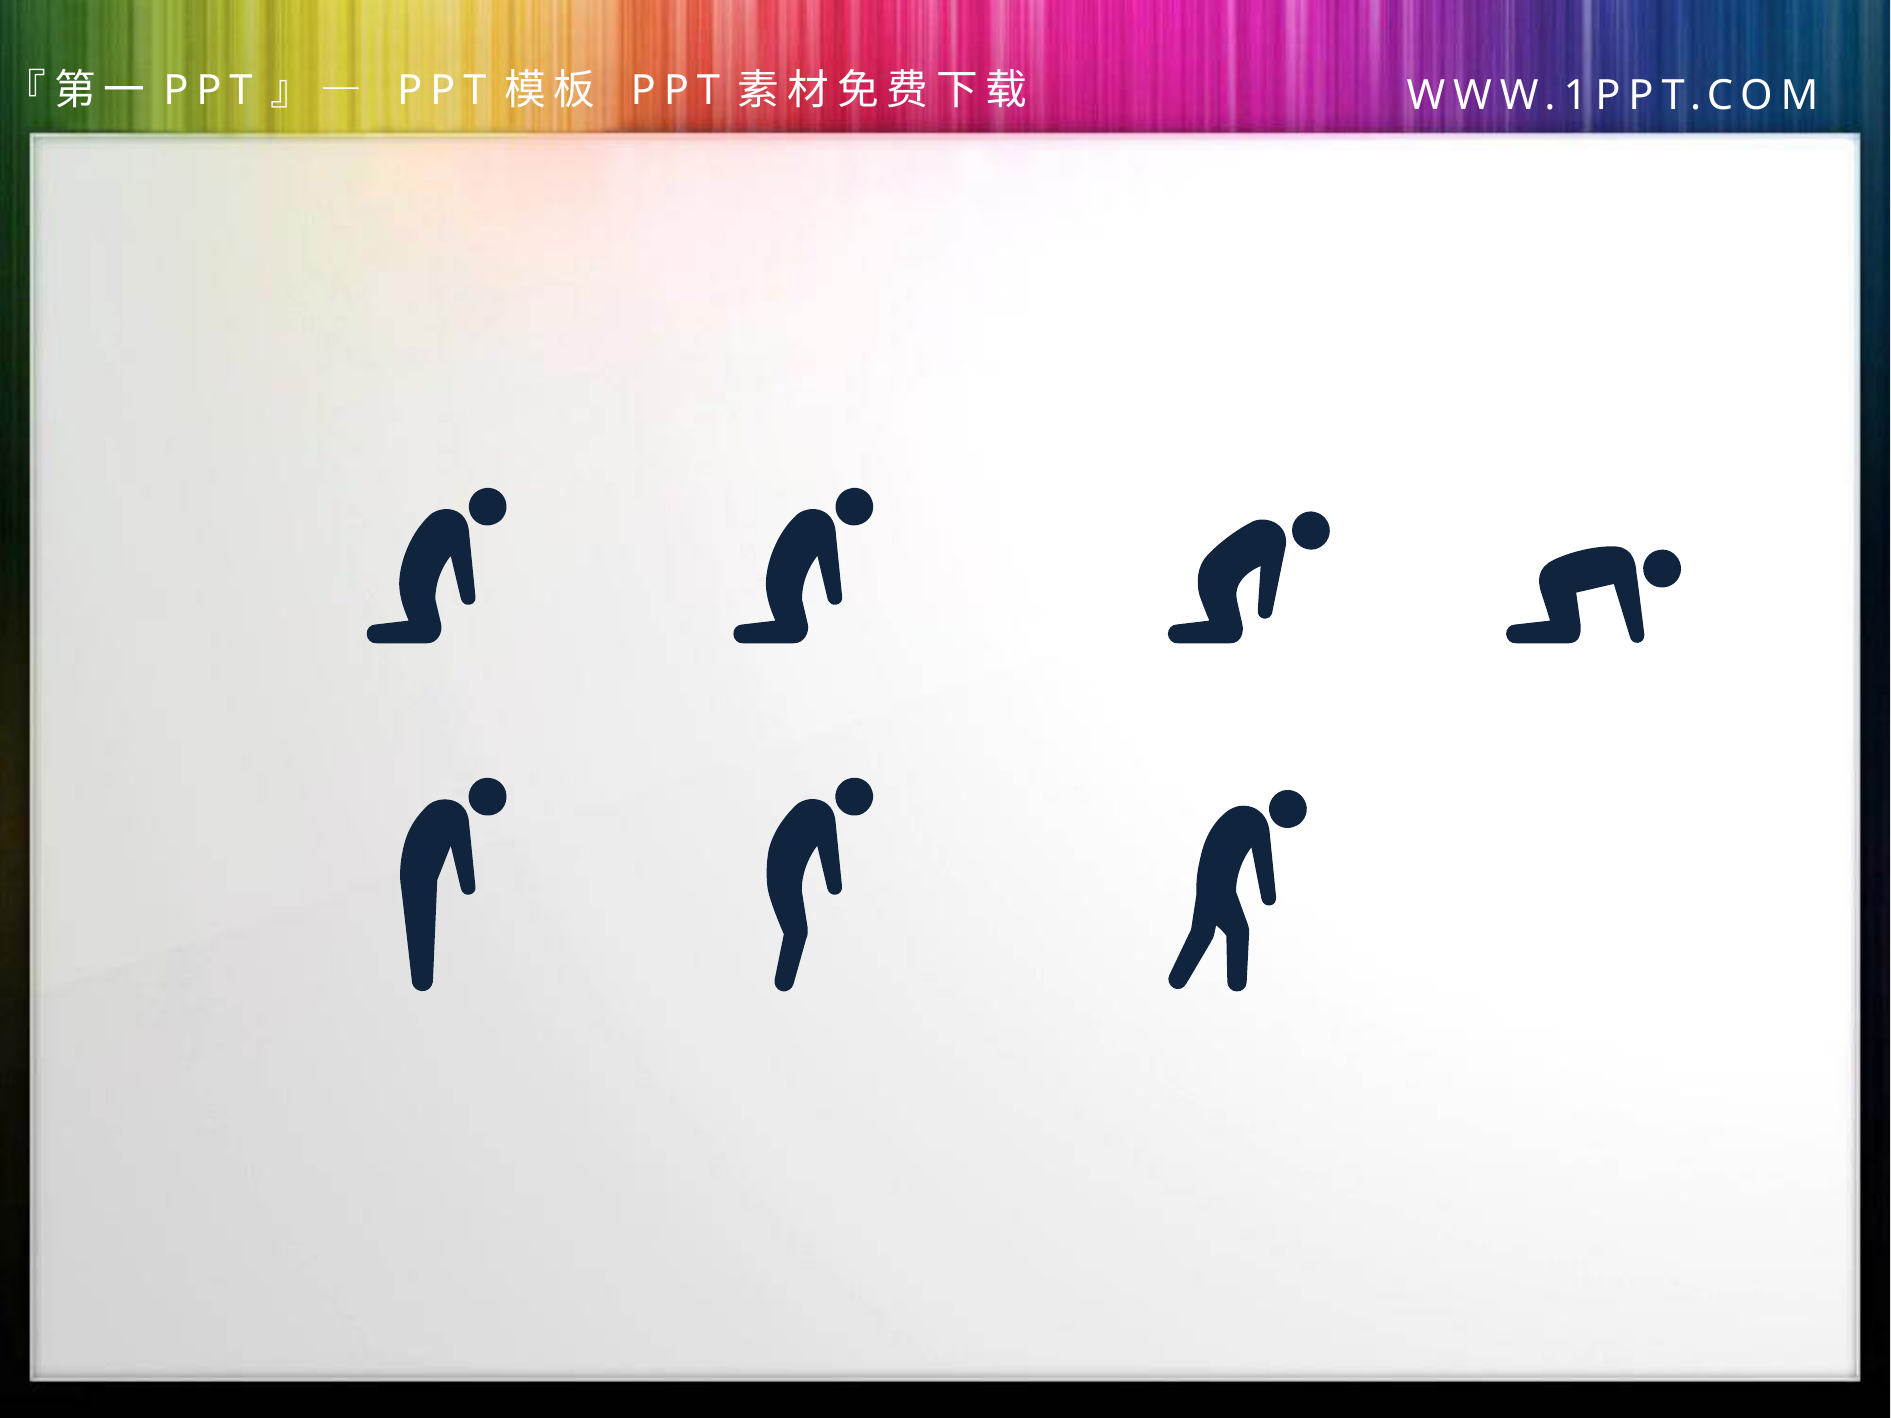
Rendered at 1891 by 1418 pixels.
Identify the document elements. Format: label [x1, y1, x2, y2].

text_box [366, 509, 476, 644]
text_box [1167, 519, 1287, 644]
picture [0, 0, 1891, 1418]
text_box [1269, 790, 1307, 828]
text_box [766, 799, 842, 992]
text_box [468, 487, 507, 526]
text_box [1506, 546, 1645, 644]
text_box [400, 799, 476, 992]
text_box [468, 777, 507, 816]
text_box [733, 509, 843, 644]
text_box [1168, 805, 1277, 992]
text_box [835, 487, 874, 526]
text_box [1292, 511, 1330, 550]
text_box [1643, 549, 1682, 588]
text_box [835, 777, 874, 816]
